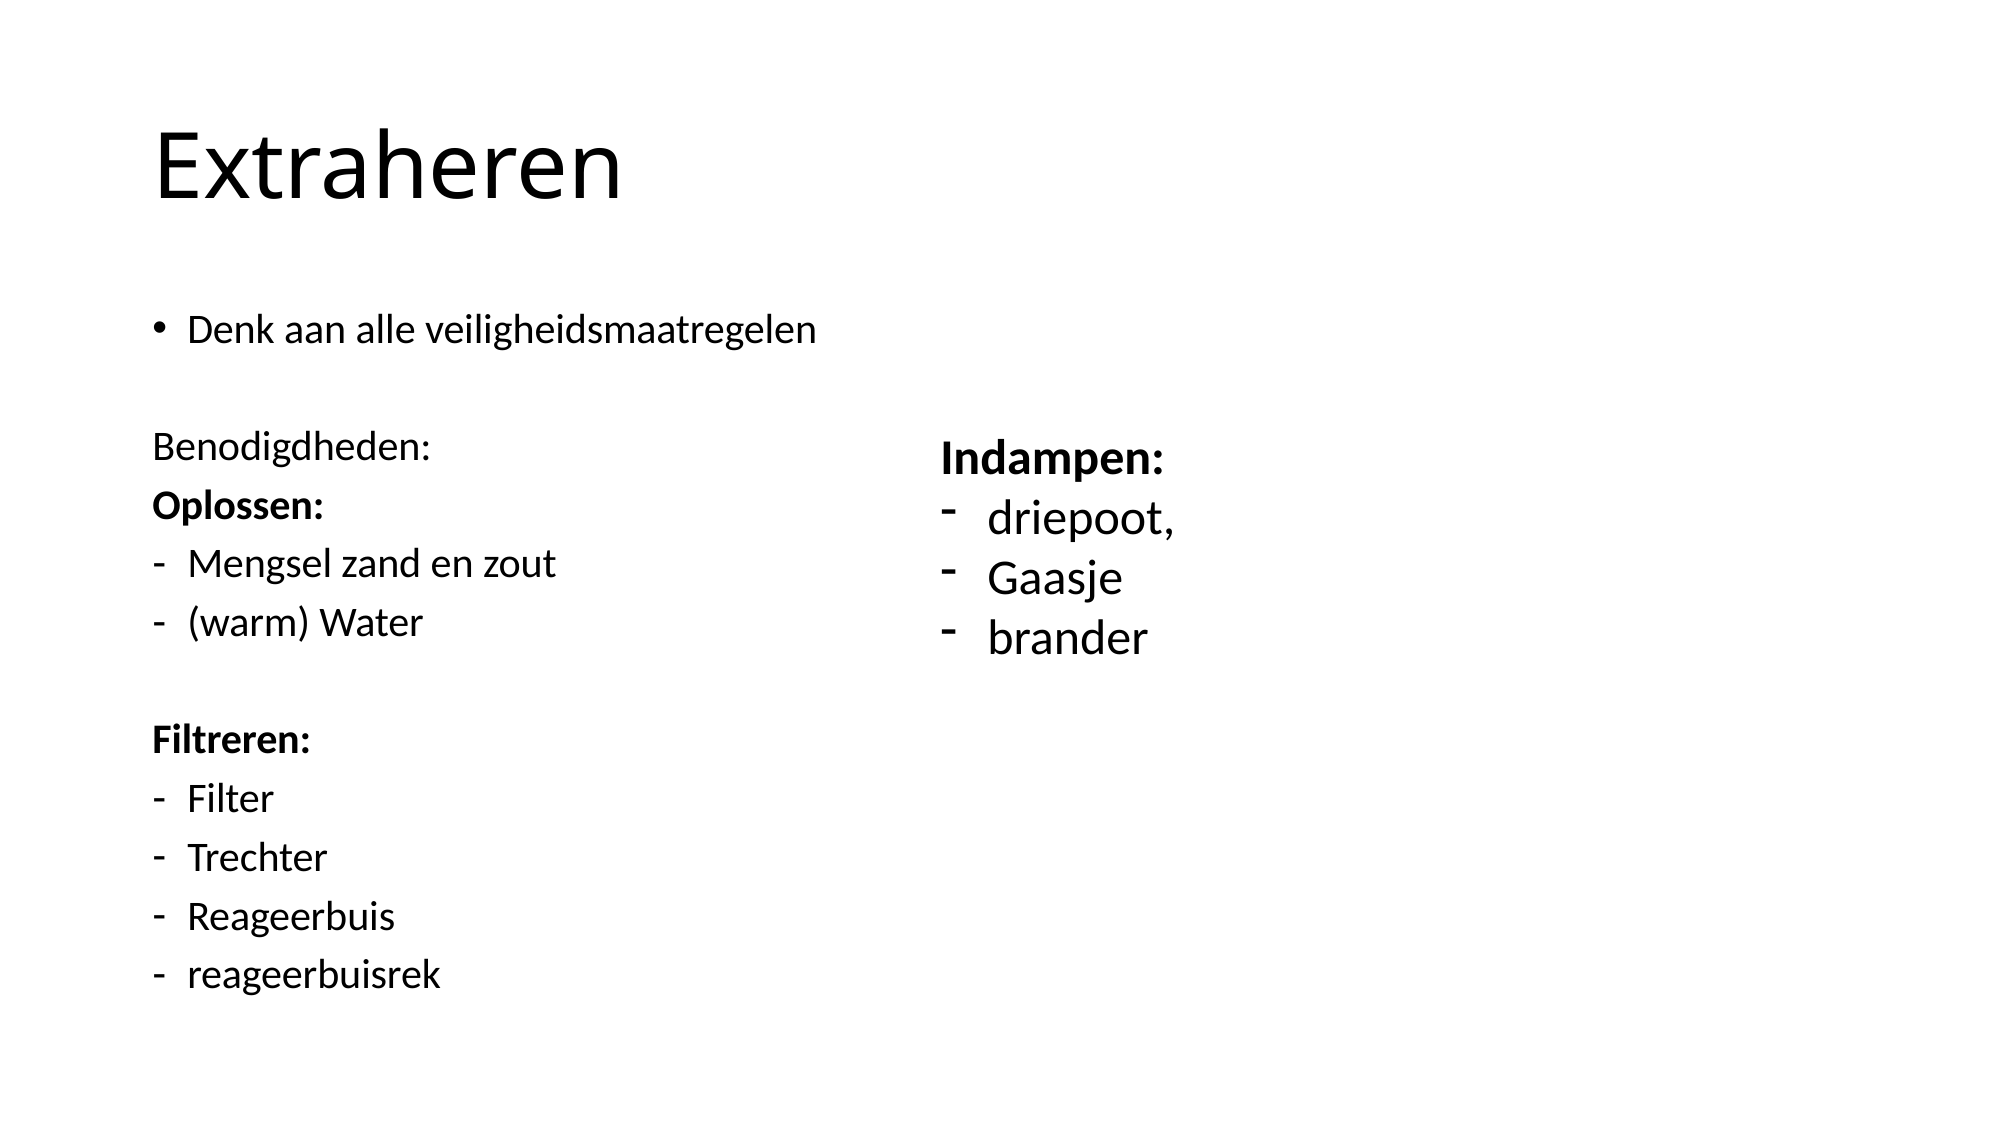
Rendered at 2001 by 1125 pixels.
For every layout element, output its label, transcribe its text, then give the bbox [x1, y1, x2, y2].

list Denk aan alle veiligheidsmaatregelen Benodigdheden: Oplossen: Mengsel zand en zout (warm) Water Filtreren: Filter Trechter Reageerbuis reageerbuisrek [137, 299, 926, 1014]
text_box Indampen: driepoot, Gaasje brander [925, 417, 1932, 672]
title Extraheren [137, 59, 1863, 278]
